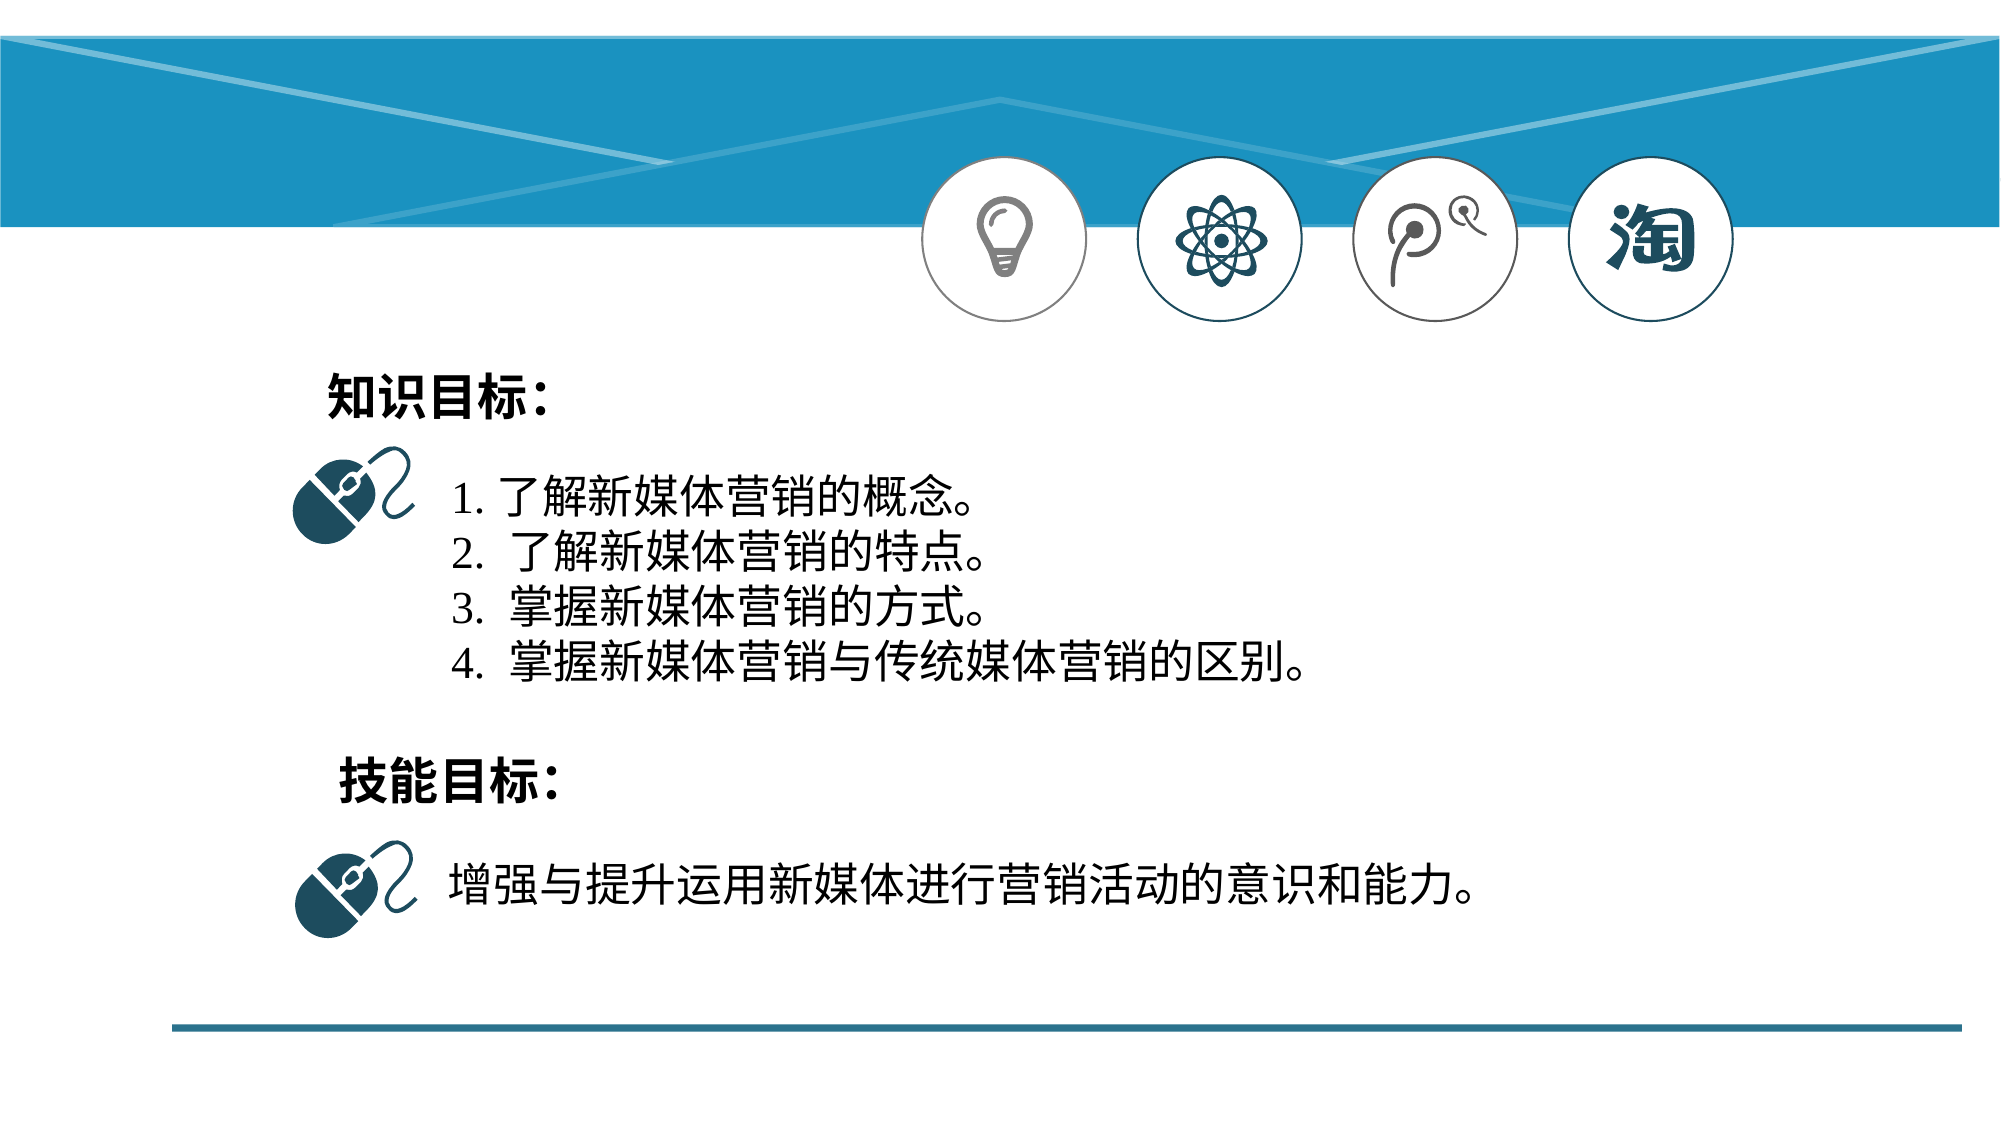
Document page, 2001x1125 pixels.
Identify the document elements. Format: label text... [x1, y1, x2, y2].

text_box 增强与提升运用新媒体进行营销活动的意识和能力。 [433, 848, 1516, 918]
text_box [1567, 228, 1734, 323]
text_box [171, 1023, 1963, 1033]
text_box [291, 838, 418, 942]
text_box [1605, 199, 1696, 279]
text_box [0, 35, 2000, 228]
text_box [922, 157, 1087, 321]
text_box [1175, 194, 1268, 288]
text_box 知识目标： [313, 358, 606, 433]
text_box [289, 444, 416, 548]
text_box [1388, 193, 1488, 288]
text_box [1352, 228, 1519, 323]
text_box 1.了解新媒体营销的概念。 2. 了解新媒体营销的特点。 3. 掌握新媒体营销的方式。 4. 掌握新媒体营销与传统媒体营销的区别。 [436, 460, 1520, 695]
text_box 技能目标： [324, 742, 604, 817]
text_box [1136, 228, 1303, 323]
